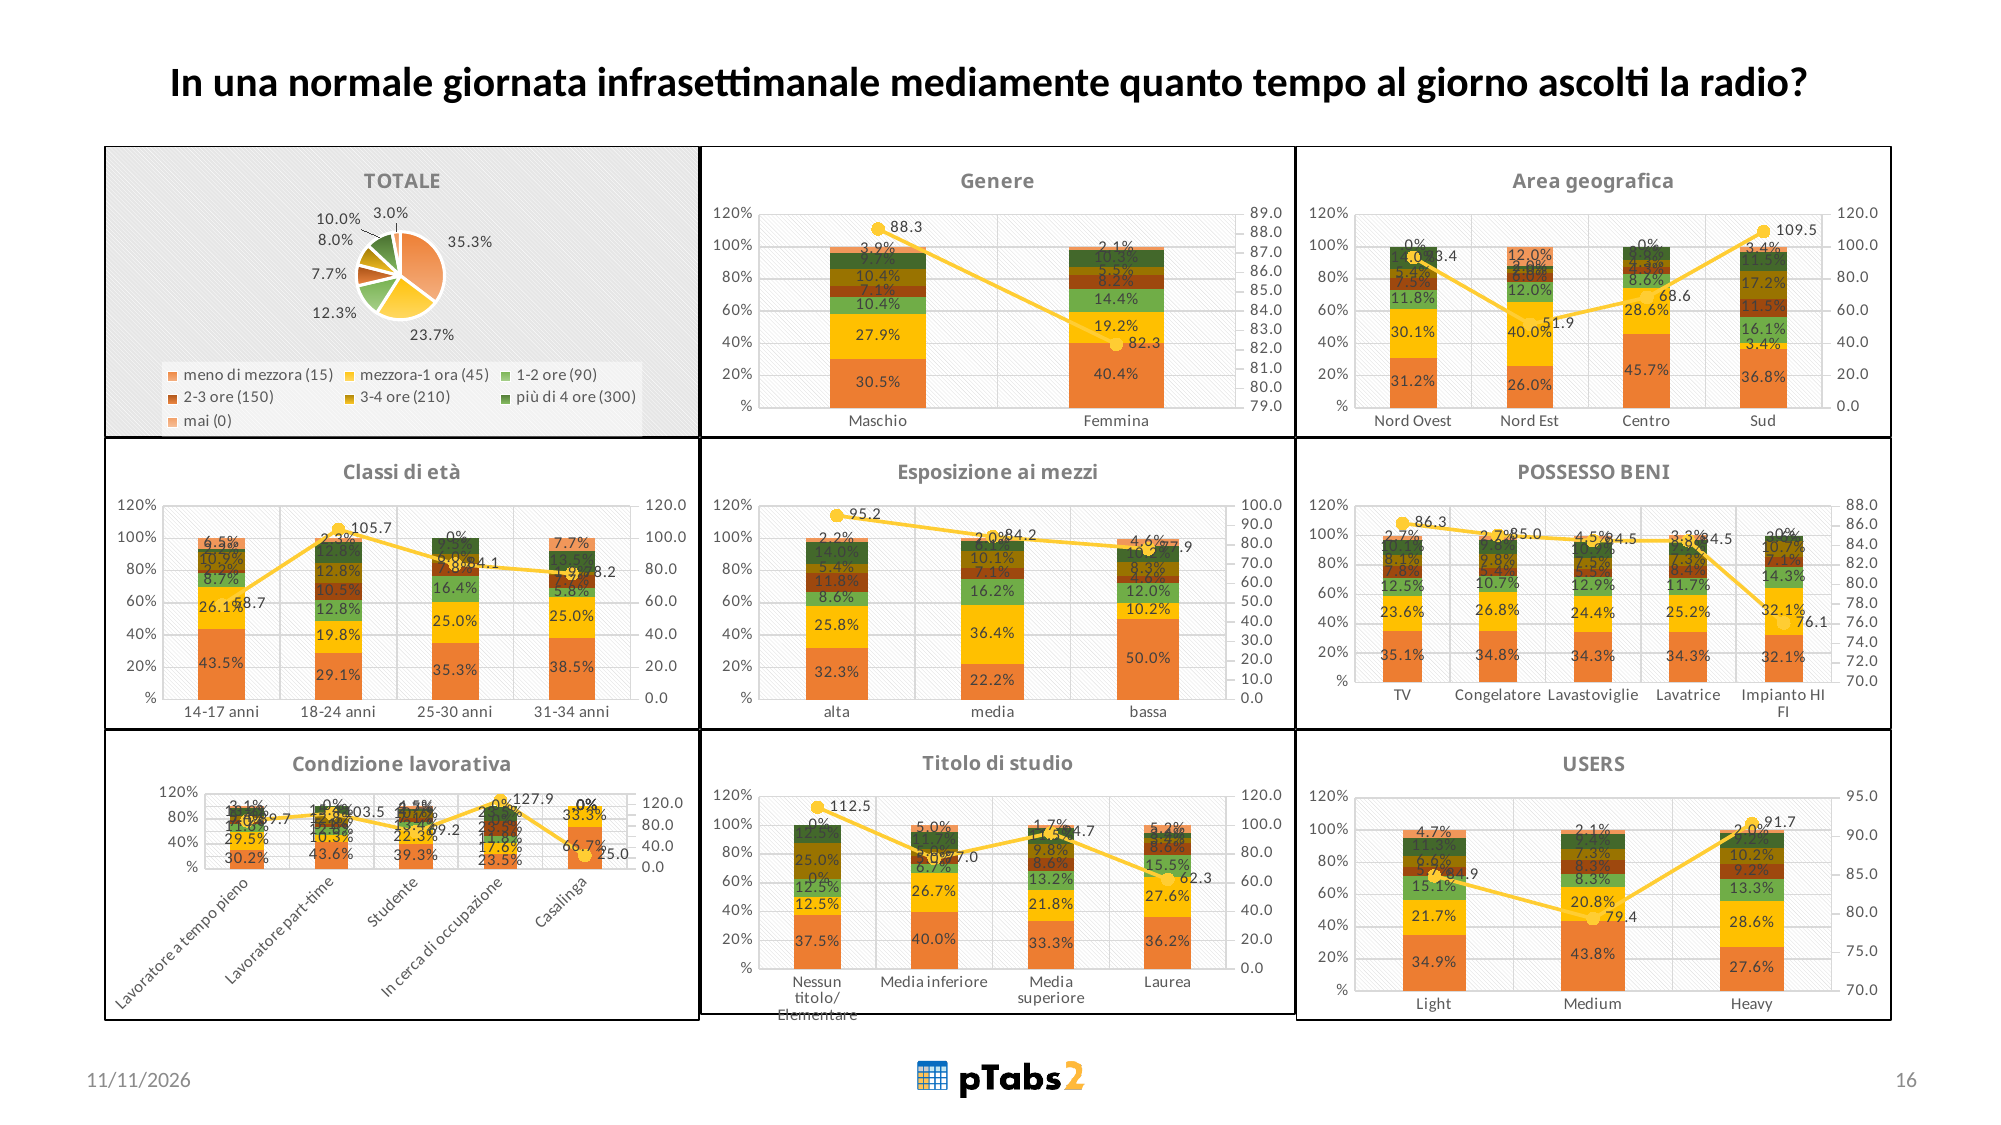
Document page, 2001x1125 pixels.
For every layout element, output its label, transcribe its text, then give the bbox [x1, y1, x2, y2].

chart [104, 145, 1892, 1021]
slide_number 16 [1482, 1055, 1933, 1103]
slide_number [70, 1055, 512, 1103]
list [913, 1058, 1087, 1100]
title In una normale giornata infrasettimanale mediamente quanto tempo al giorno ascolti la radio? [104, 52, 1875, 115]
